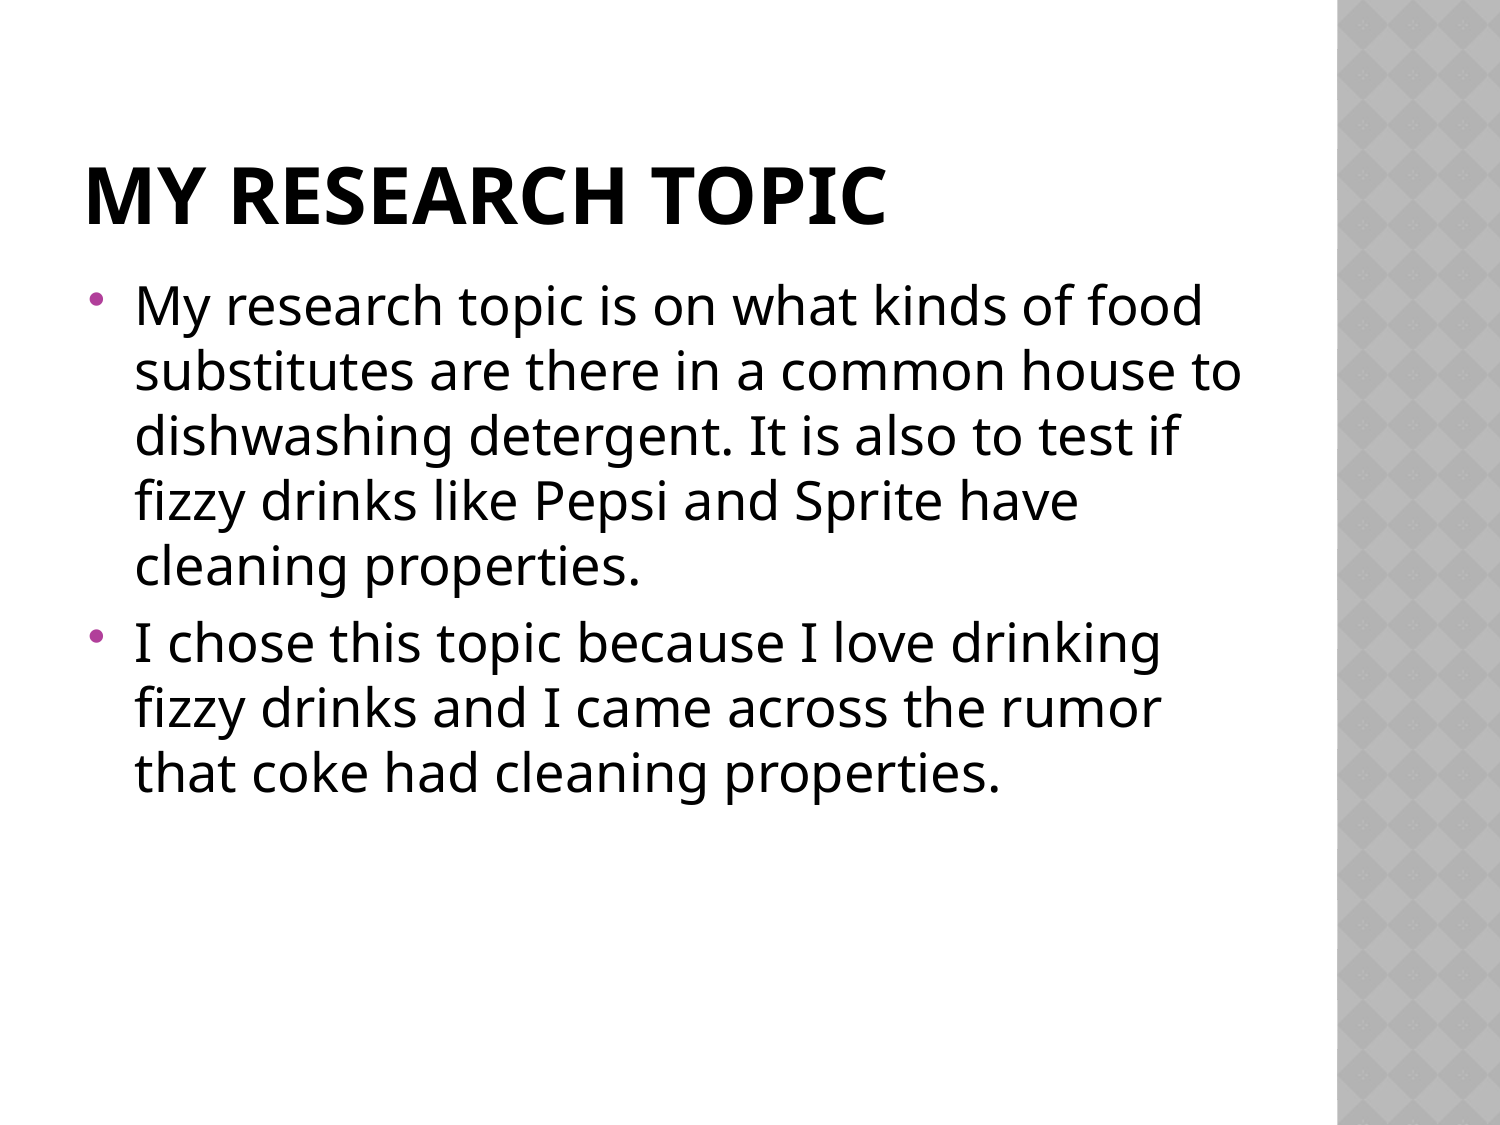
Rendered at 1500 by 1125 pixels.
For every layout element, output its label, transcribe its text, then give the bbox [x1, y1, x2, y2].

title MY research topic [75, 52, 1263, 240]
list My research topic is on what kinds of food substitutes are there in a common house to dishwashing detergent. It is also to test if fizzy drinks like Pepsi and Sprite have cleaning properties. I chose this topic because I love drinking fizzy drinks and I came across the rumor that coke had cleaning properties. [75, 264, 1263, 1059]
